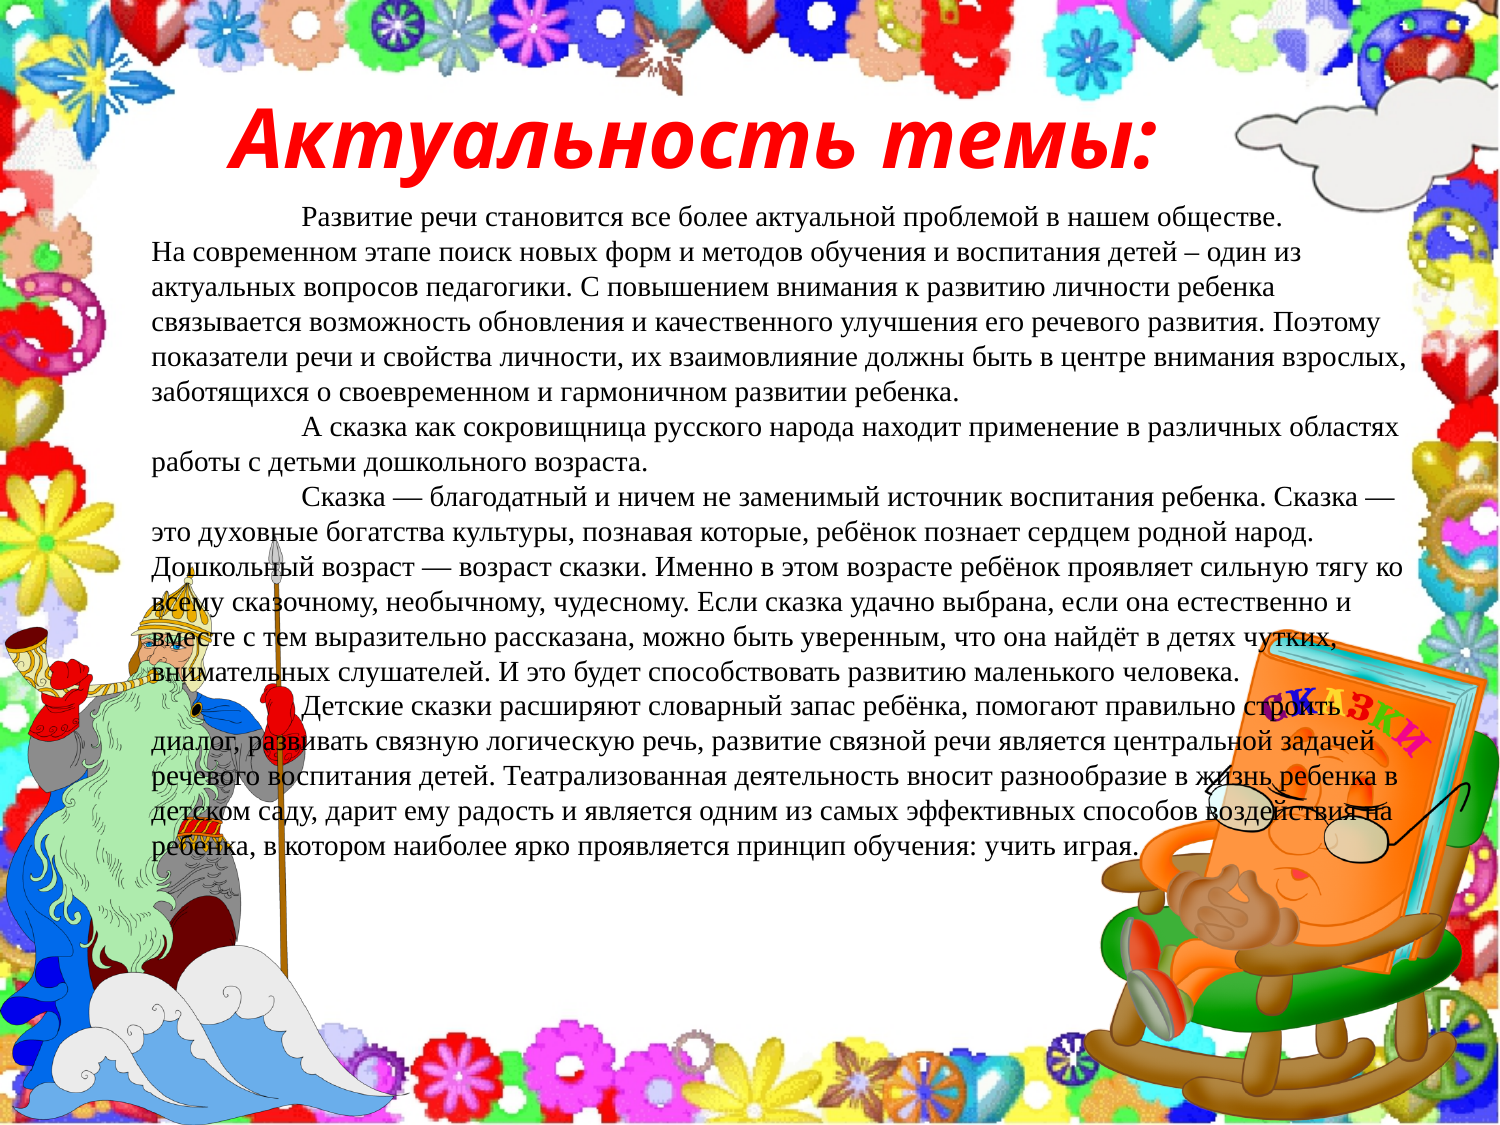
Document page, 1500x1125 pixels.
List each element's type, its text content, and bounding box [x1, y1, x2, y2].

text_box Актуальность темы: Актуальность темы: [0, 78, 1412, 293]
picture [0, 0, 1500, 1125]
text_box Развитие речи становится все более актуальной проблемой в нашем обществе. На современном этапе поиск новых форм и методов обучения и воспитания детей – один из актуальных вопросов педагогики. С повышением внимания к развитию личности ребенка связывается возможность обновления и качественного улучшения его речевого развития. Поэтому показатели речи и свойства личности, их взаимовлияние должны быть в центре внимания взрослых, заботящихся о своевременном и гармоничном развитии ребенка. А сказка как сокровищница русского народа находит применение в различных областях работы с детьми дошкольного возраста. Сказка — благодатный и ничем не заменимый источник воспитания ребенка. Сказка — это духовные богатства культуры, познавая которые, ребёнок познает сердцем родной народ. Дошкольный возраст — возраст сказки. Именно в этом возрасте ребёнок проявляет сильную тягу ко всему сказочному, необычному, чудесному. Если сказка удачно выбрана, если она естественно и вместе с тем выразительно рассказана, можно быть уверенным, что она найдёт в детях чутких, внимательных слушателей. И это будет способствовать развитию маленького человека. Детские сказки расширяют словарный запас ребёнка, помогают правильно строить диалог, развивать связную логическую речь, развитие связной речи является центральной задачей речевого воспитания детей. Театрализованная деятельность вносит разнообразие в жизнь ребенка в детском саду, дарит ему радость и является одним из самых эффективных способов воздействия на ребенка, в котором наиболее ярко проявляется принцип обучения: учить играя. [136, 189, 1435, 869]
